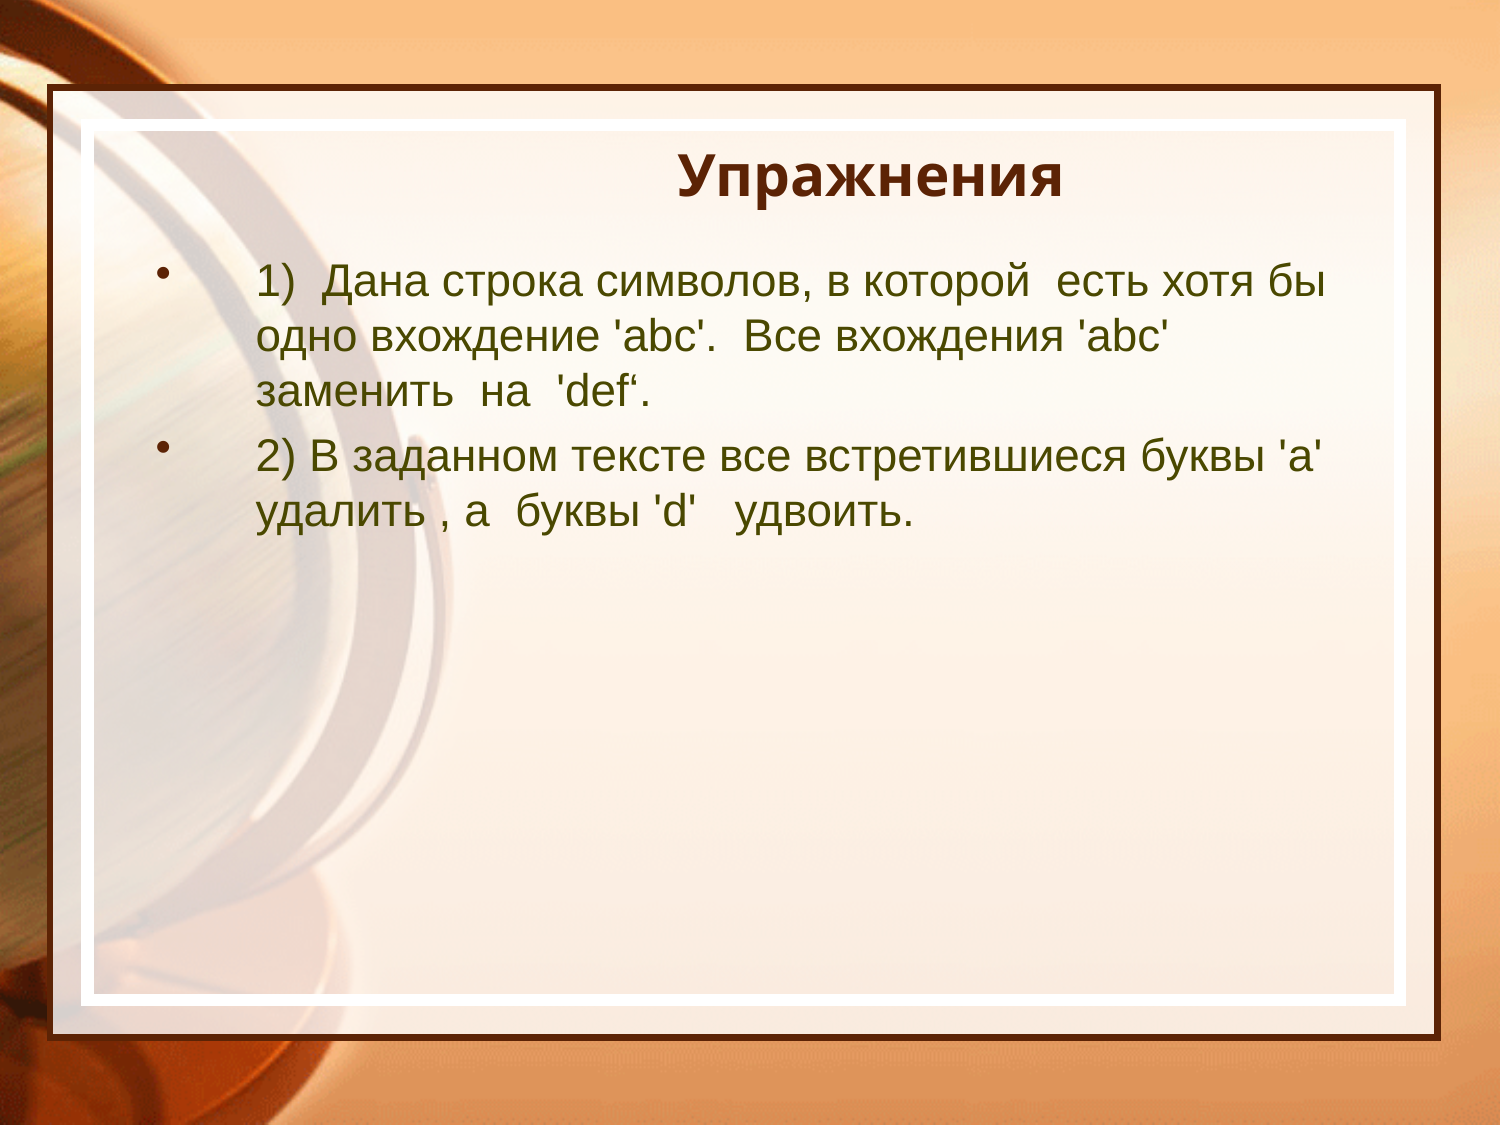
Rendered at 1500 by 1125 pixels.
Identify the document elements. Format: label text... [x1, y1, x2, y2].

picture [0, 0, 1500, 1125]
list 1) Дана строка символов, в которой есть хотя бы одно вхождение 'abc'. Все вхождения 'abc' заменить на 'def‘. 2) В заданном тексте все встретившиеся буквы 'a' удалить , а буквы 'd' удвоить. [140, 243, 1360, 751]
title Упражнения [534, 149, 1208, 198]
